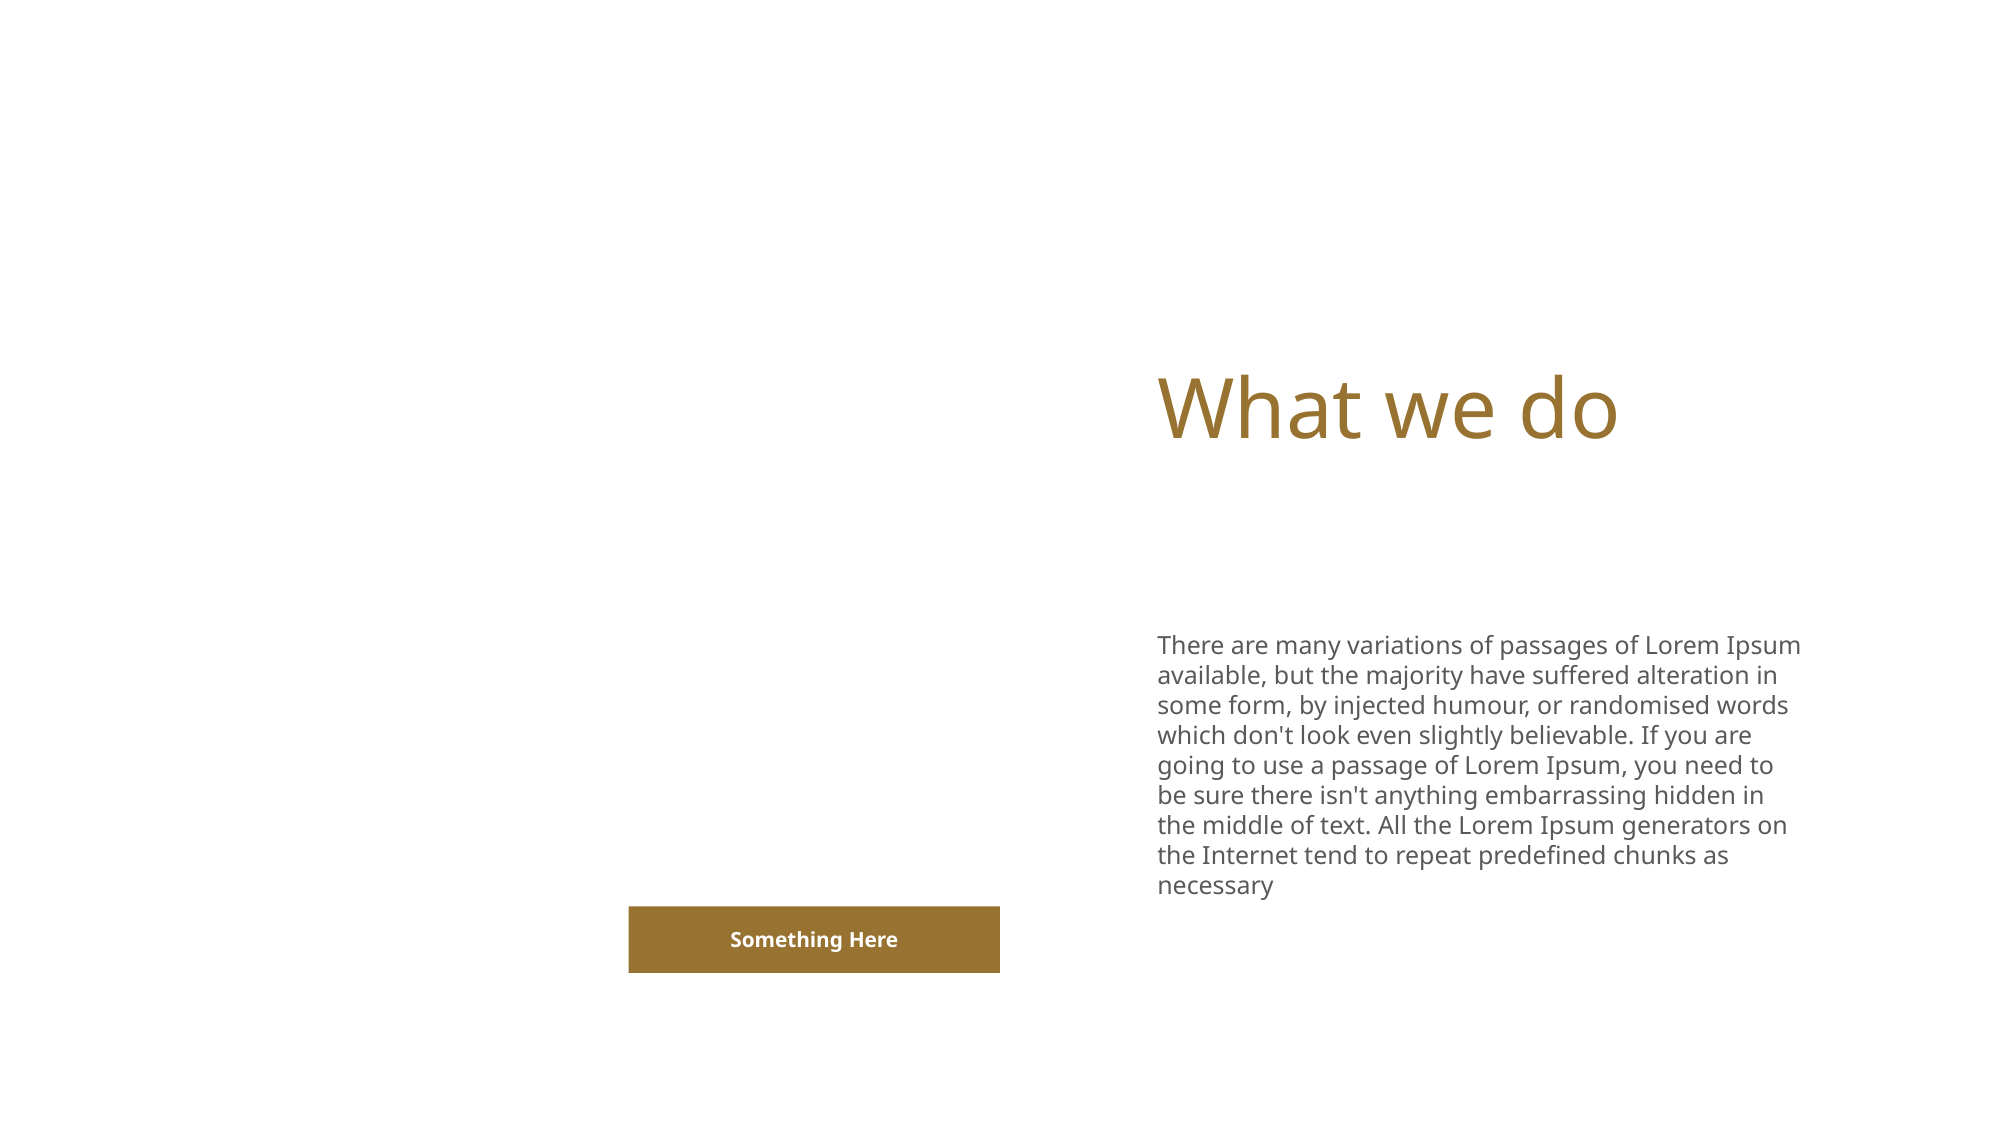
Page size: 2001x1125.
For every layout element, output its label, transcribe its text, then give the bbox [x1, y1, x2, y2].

picture [143, 152, 1000, 973]
text_box There are many variations of passages of Lorem Ipsum available, but the majority have suffered alteration in some form, by injected humour, or randomised words which don't look even slightly believable. If you are going to use a passage of Lorem Ipsum, you need to be sure there isn't anything embarrassing hidden in the middle of text. All the Lorem Ipsum generators on the Internet tend to repeat predefined chunks as necessary [1142, 622, 1819, 907]
text_box What we do [1142, 347, 1894, 463]
